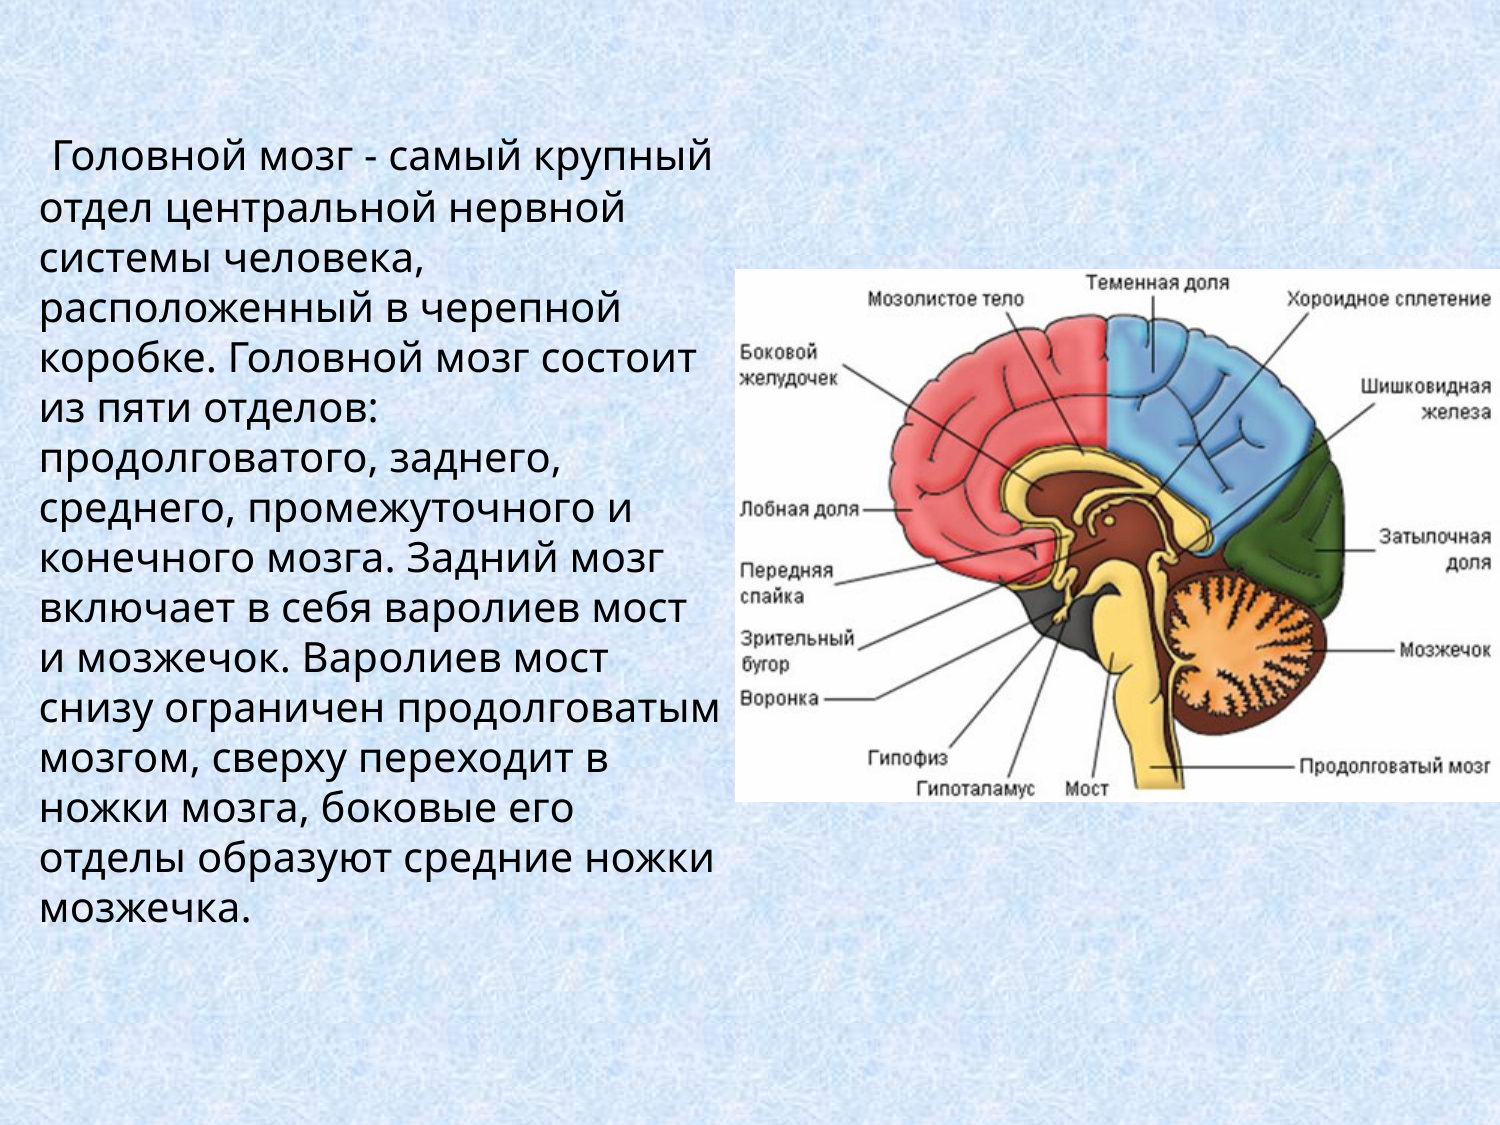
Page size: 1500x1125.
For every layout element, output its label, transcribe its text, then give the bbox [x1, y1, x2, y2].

title Головной мозг - самый крупный отдел центральной нервной системы человека, расположенный в черепной коробке. Головной мозг состоит из пяти отделов: продолговатого, заднего, среднего, промежуточного и конечного мозга. Задний мозг включает в себя варолиев мост и мозжечок. Варолиев мост снизу ограничен продолговатым мозгом, сверху переходит в ножки мозга, боковые его отделы образуют средние ножки мозжечка. [23, 117, 739, 985]
picture [0, 0, 1500, 1125]
